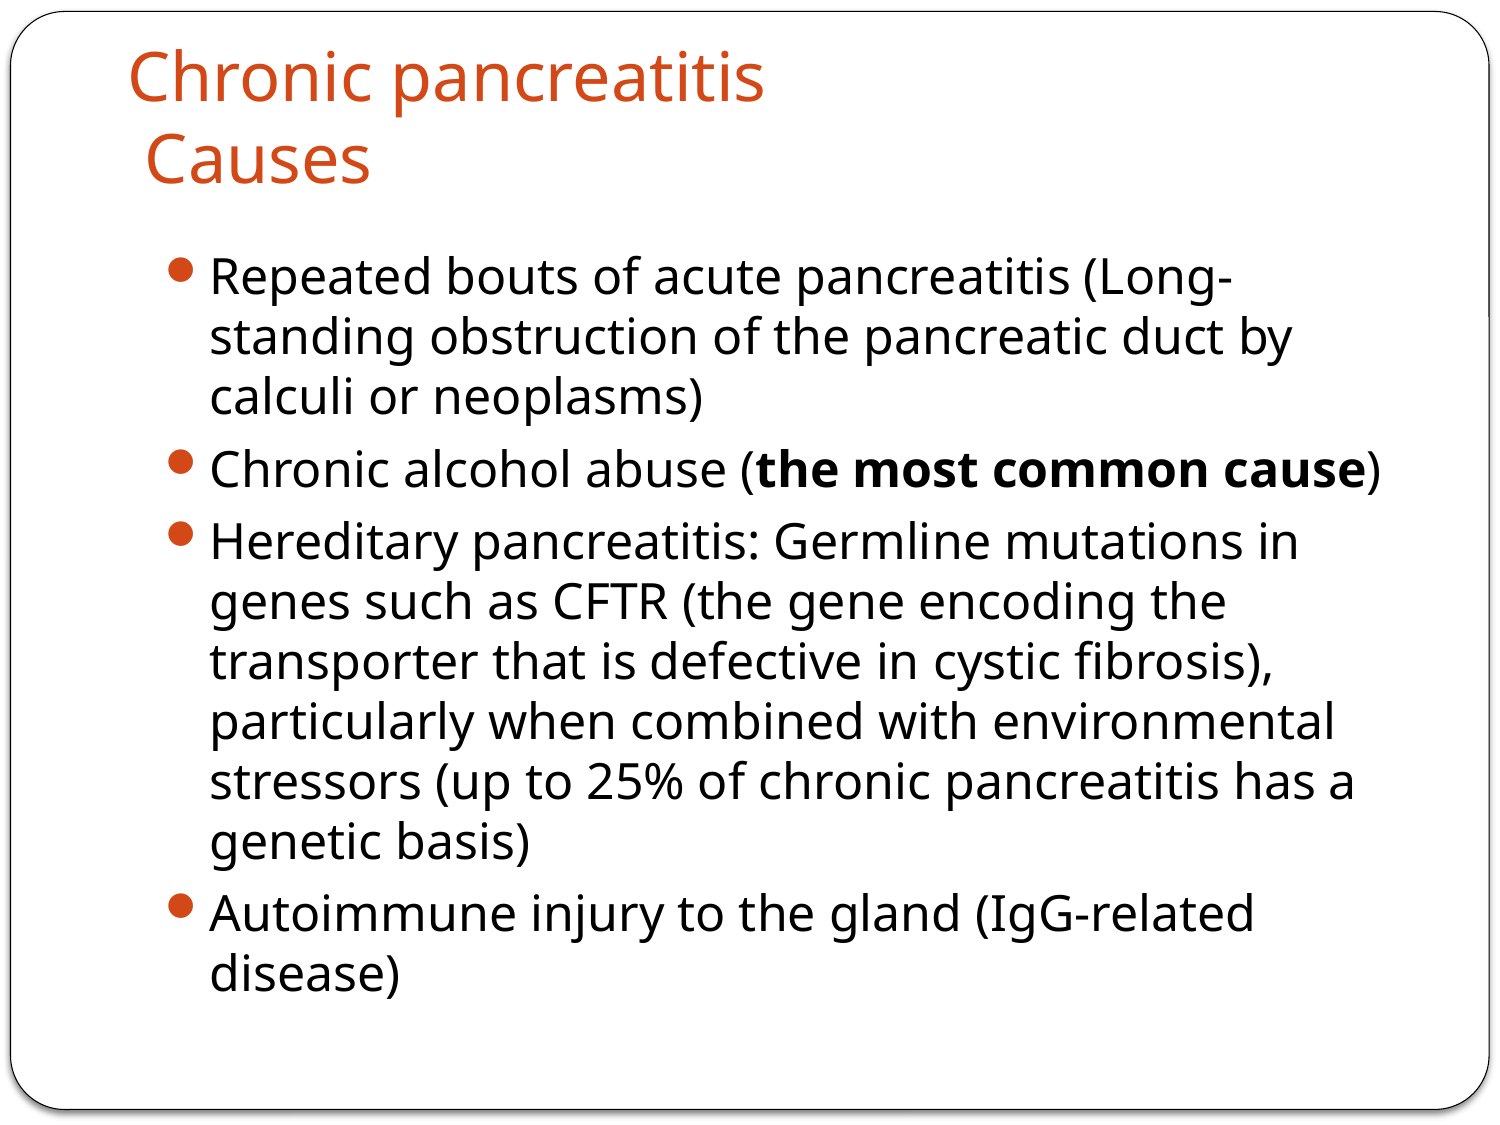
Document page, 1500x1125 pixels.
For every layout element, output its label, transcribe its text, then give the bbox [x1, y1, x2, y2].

list Repeated bouts of acute pancreatitis (Long-standing obstruction of the pancreatic duct by calculi or neoplasms) Chronic alcohol abuse (the most common cause) Hereditary pancreatitis: Germline mutations in genes such as CFTR (the gene encoding the transporter that is defective in cystic fibrosis), particularly when combined with environmental stressors (up to 25% of chronic pancreatitis has a genetic basis) Autoimmune injury to the gland (IgG-related disease) [150, 237, 1425, 988]
title Chronic pancreatitis Causes [112, 24, 1388, 213]
